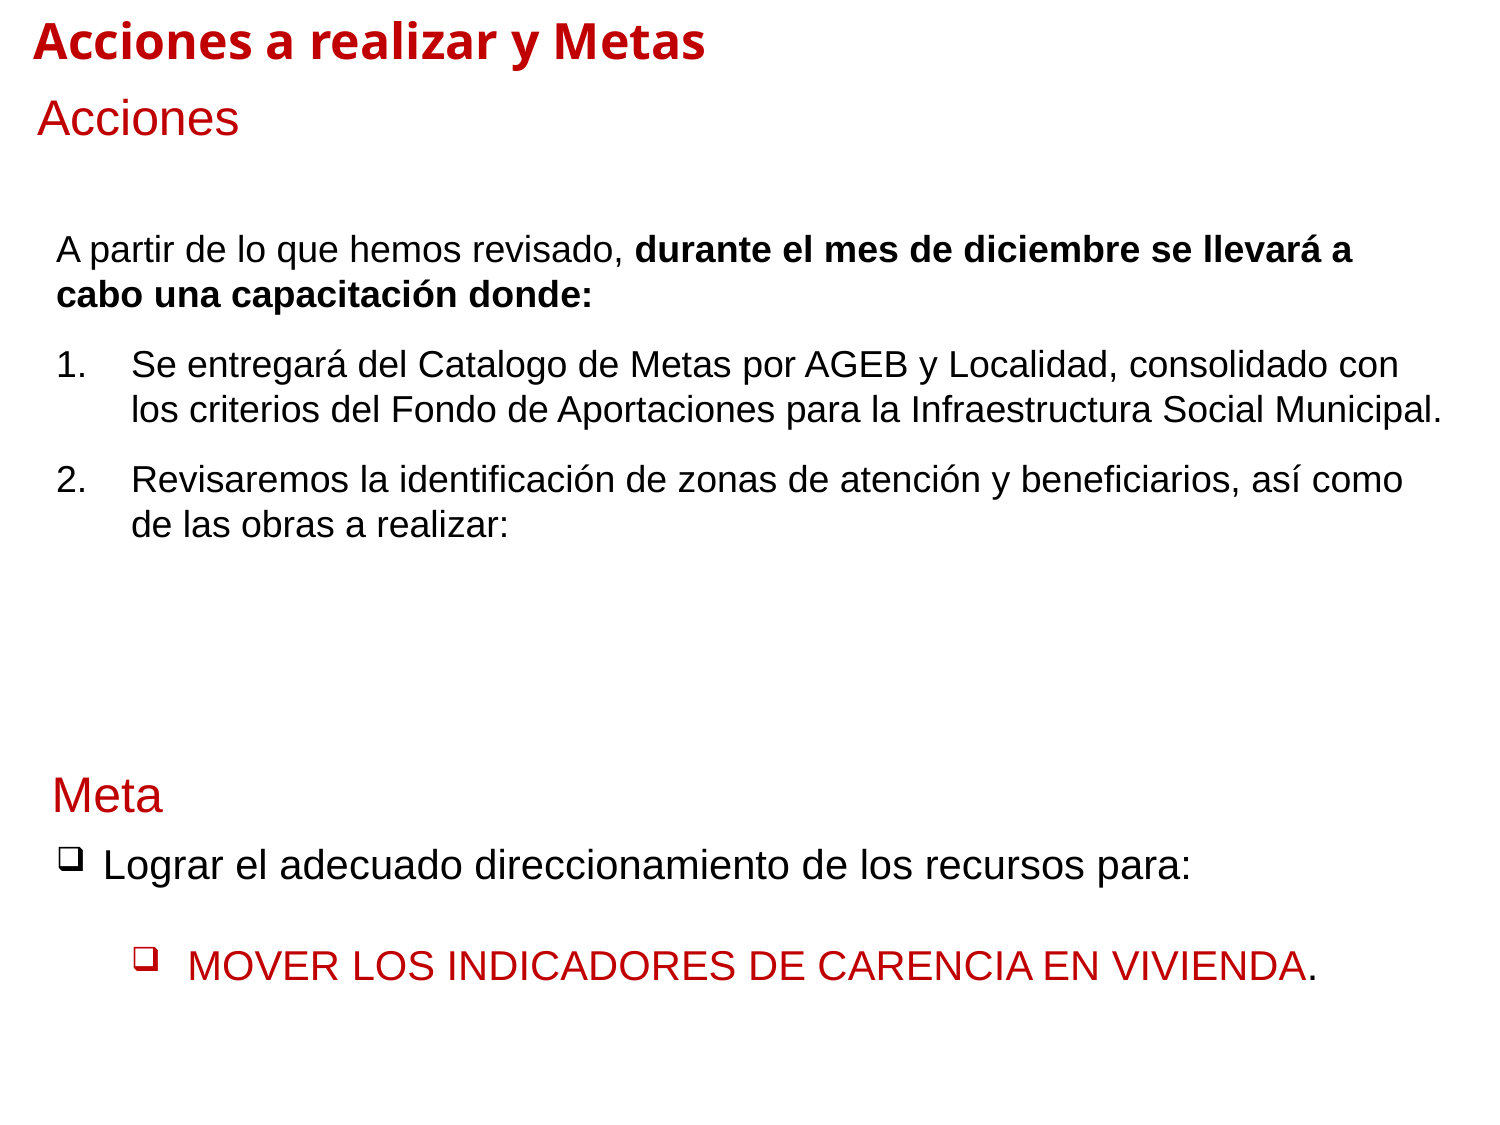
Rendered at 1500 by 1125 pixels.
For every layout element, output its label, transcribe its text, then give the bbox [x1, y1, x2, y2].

text_box Acciones a realizar y Metas [18, 2, 1260, 77]
text_box Lograr el adecuado direccionamiento de los recursos para: MOVER LOS INDICADORES DE CARENCIA EN VIVIENDA. [41, 831, 1459, 1026]
text_box Acciones [22, 78, 429, 153]
text_box A partir de lo que hemos revisado, durante el mes de diciembre se llevará a cabo una capacitación donde: Se entregará del Catalogo de Metas por AGEB y Localidad, consolidado con los criterios del Fondo de Aportaciones para la Infraestructura Social Municipal. Revisaremos la identificación de zonas de atención y beneficiarios, así como de las obras a realizar: [41, 147, 1459, 655]
text_box Meta [36, 755, 728, 830]
